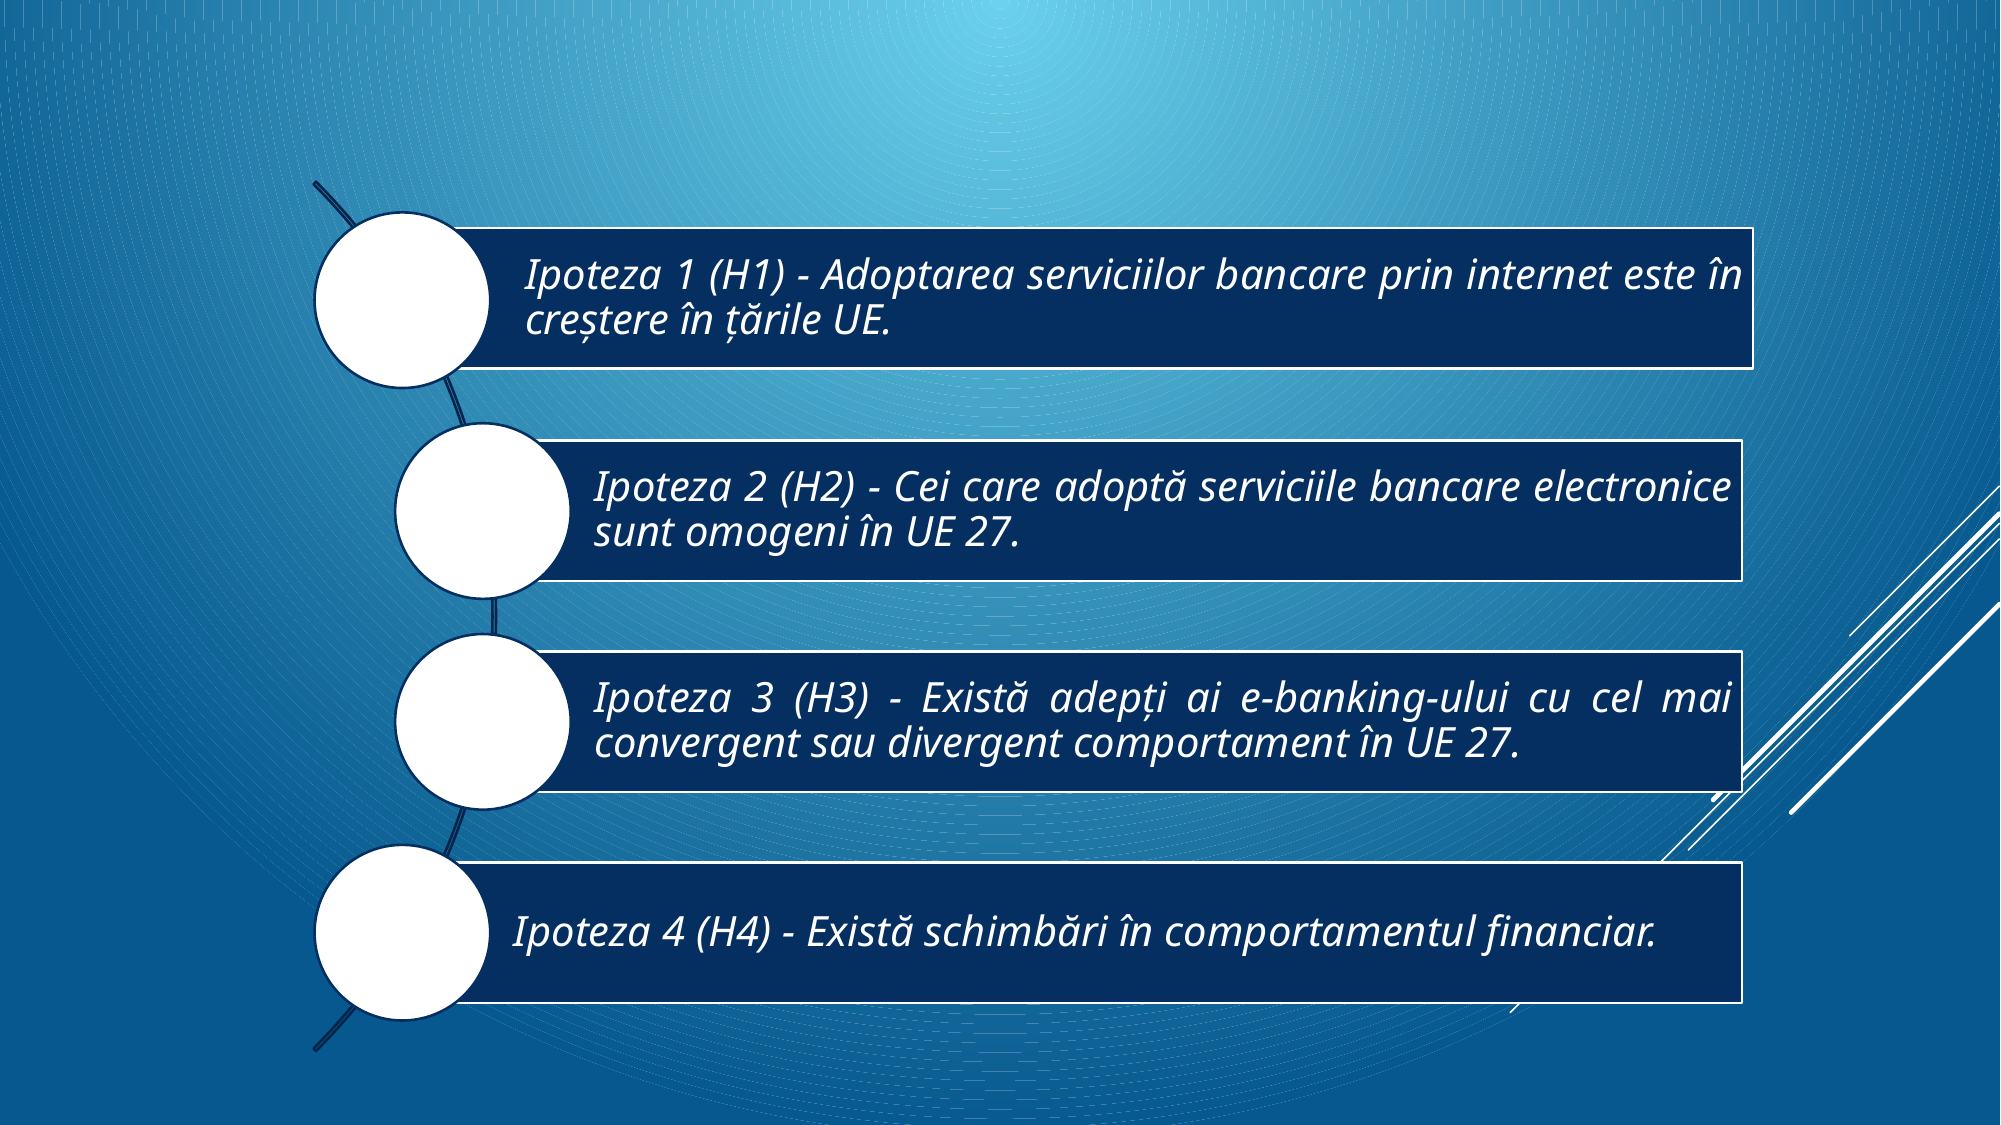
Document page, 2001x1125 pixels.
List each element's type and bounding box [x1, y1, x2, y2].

text_box [299, 159, 1755, 1074]
